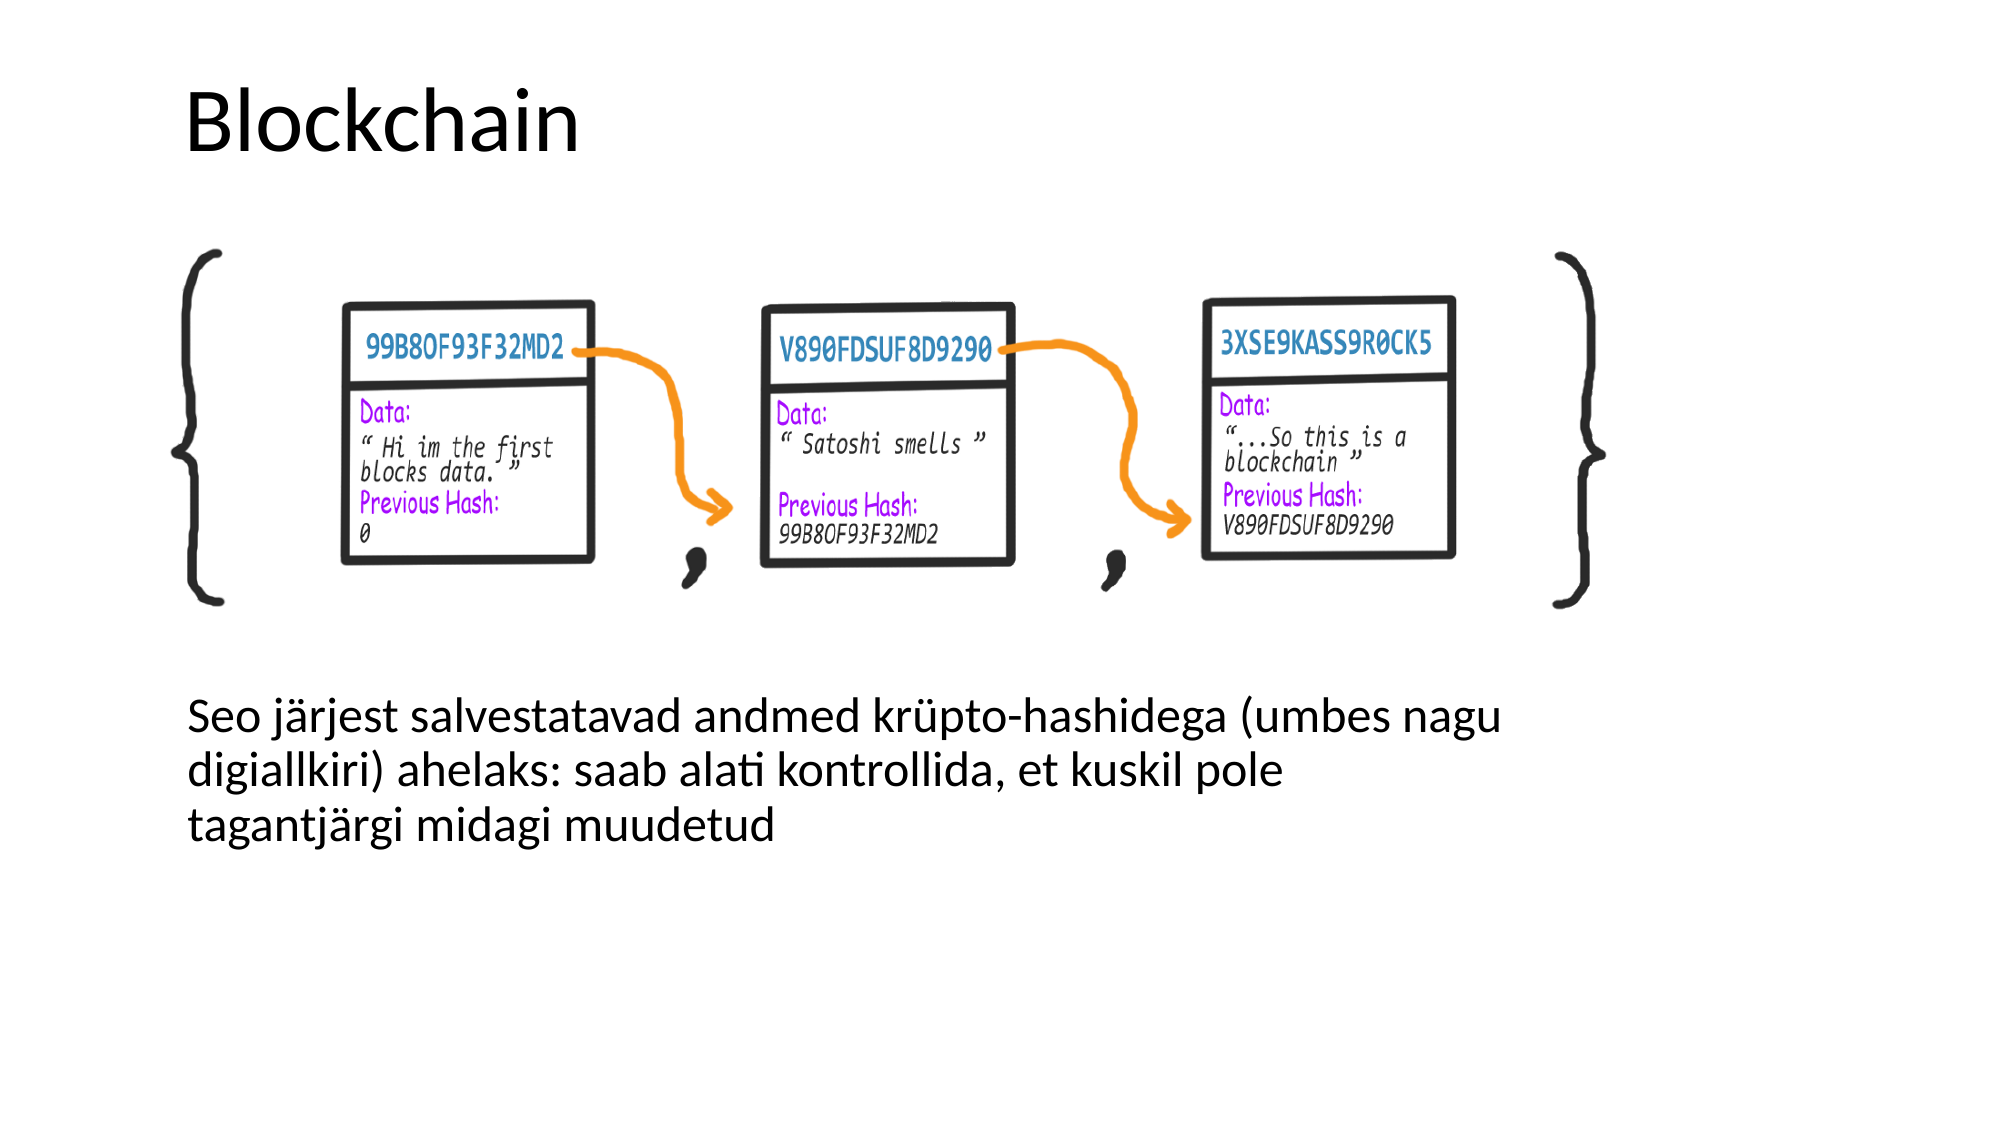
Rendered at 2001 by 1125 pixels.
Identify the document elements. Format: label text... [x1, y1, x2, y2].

title [137, 59, 1863, 278]
text_box Blockchain [24, 20, 1375, 208]
list Seo järjest salvestatavad andmed krüpto-hashidega (umbes nagu digiallkiri) ahelaks: saab alati kontrollida, et kuskil pole tagantjärgi midagi muudetud [172, 682, 1523, 1059]
picture [137, 222, 1638, 634]
